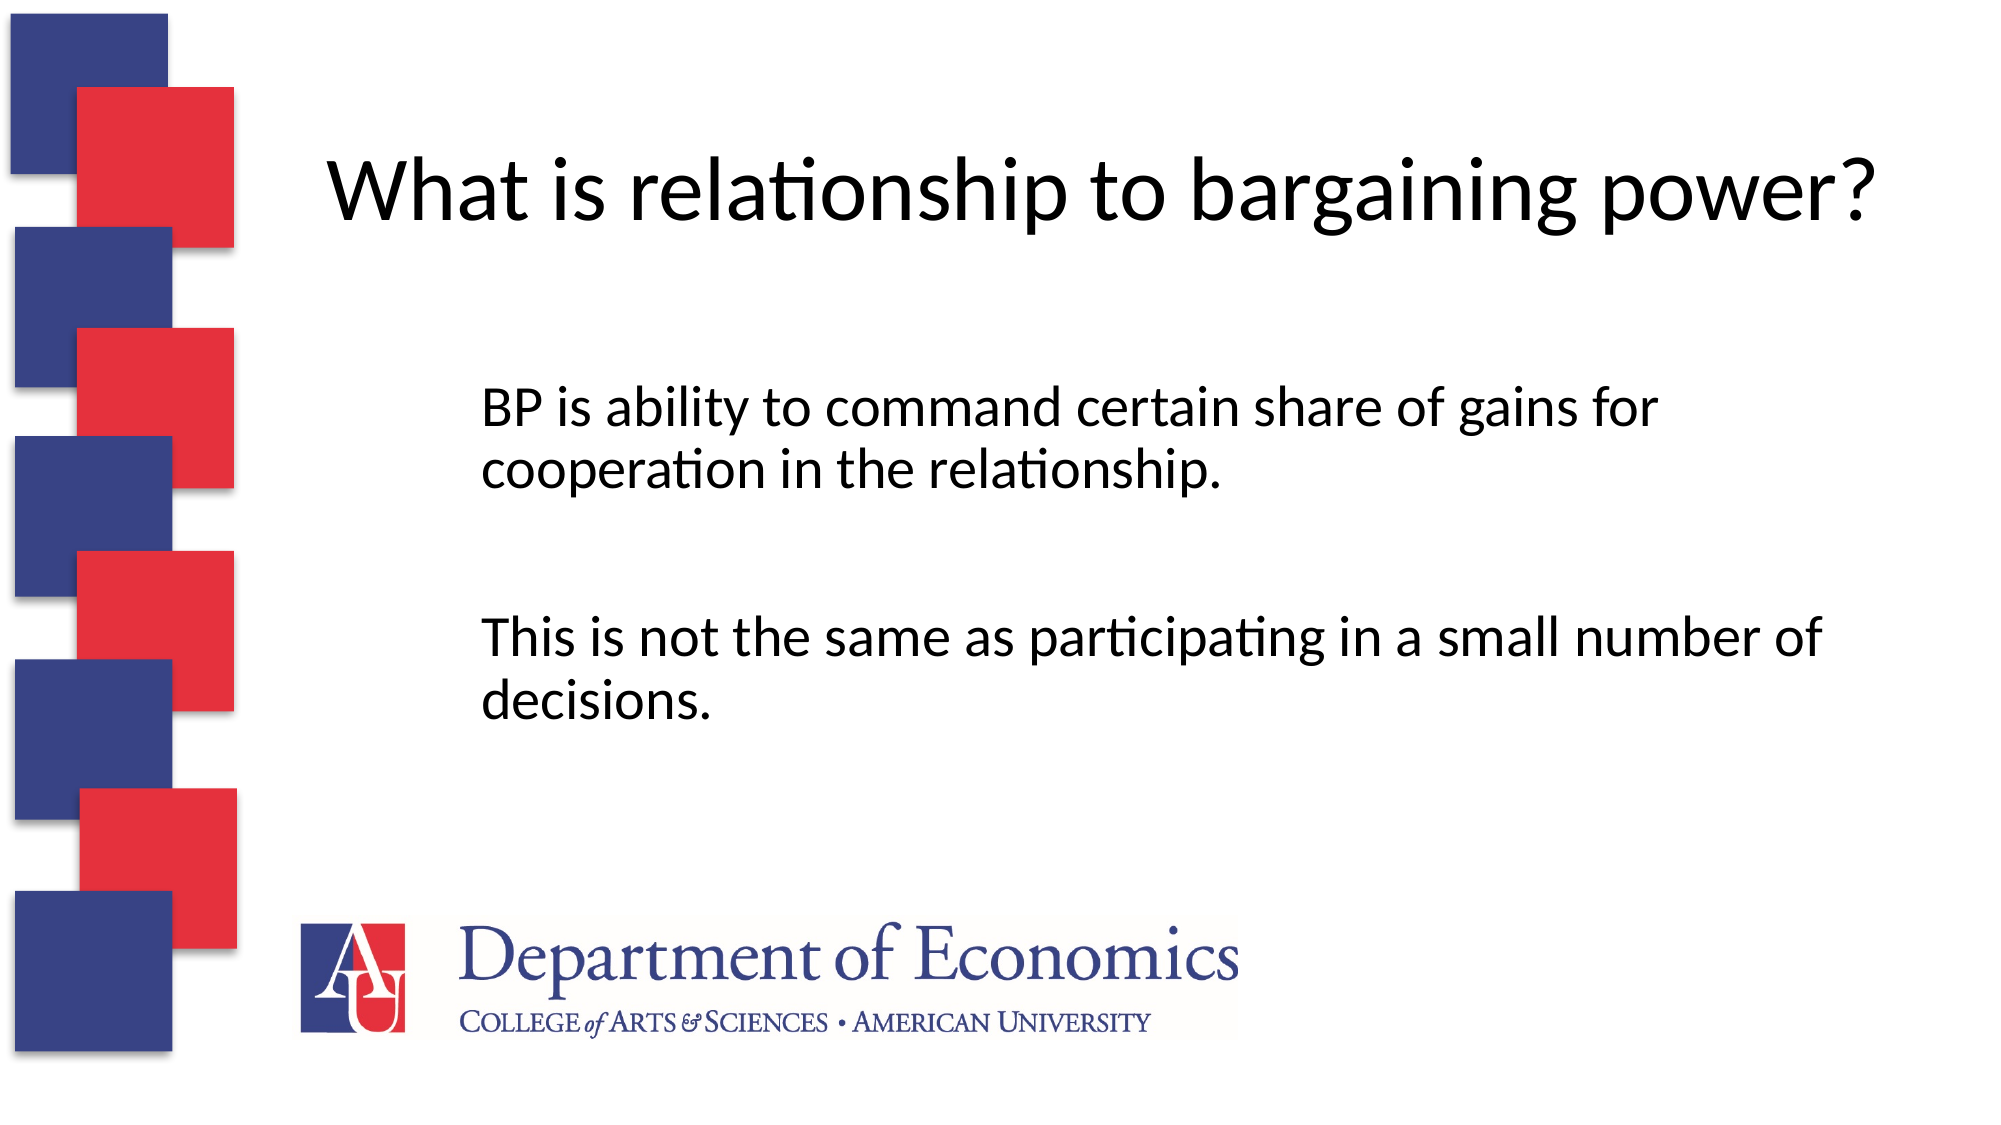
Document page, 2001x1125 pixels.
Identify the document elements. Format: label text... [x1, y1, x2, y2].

text_box [79, 787, 238, 950]
text_box [10, 13, 169, 175]
text_box [14, 226, 173, 388]
text_box [76, 86, 235, 249]
text_box BP is ability to command certain share of gains for cooperation in the relationship. This is not the same as participating in a small number of decisions. [447, 277, 1921, 1066]
text_box [76, 550, 235, 712]
text_box What is relationship to bargaining power? [292, 60, 1921, 248]
text_box [14, 890, 173, 1052]
text_box [14, 435, 173, 598]
text_box [14, 658, 173, 821]
picture [292, 915, 1238, 1040]
text_box [76, 327, 235, 489]
